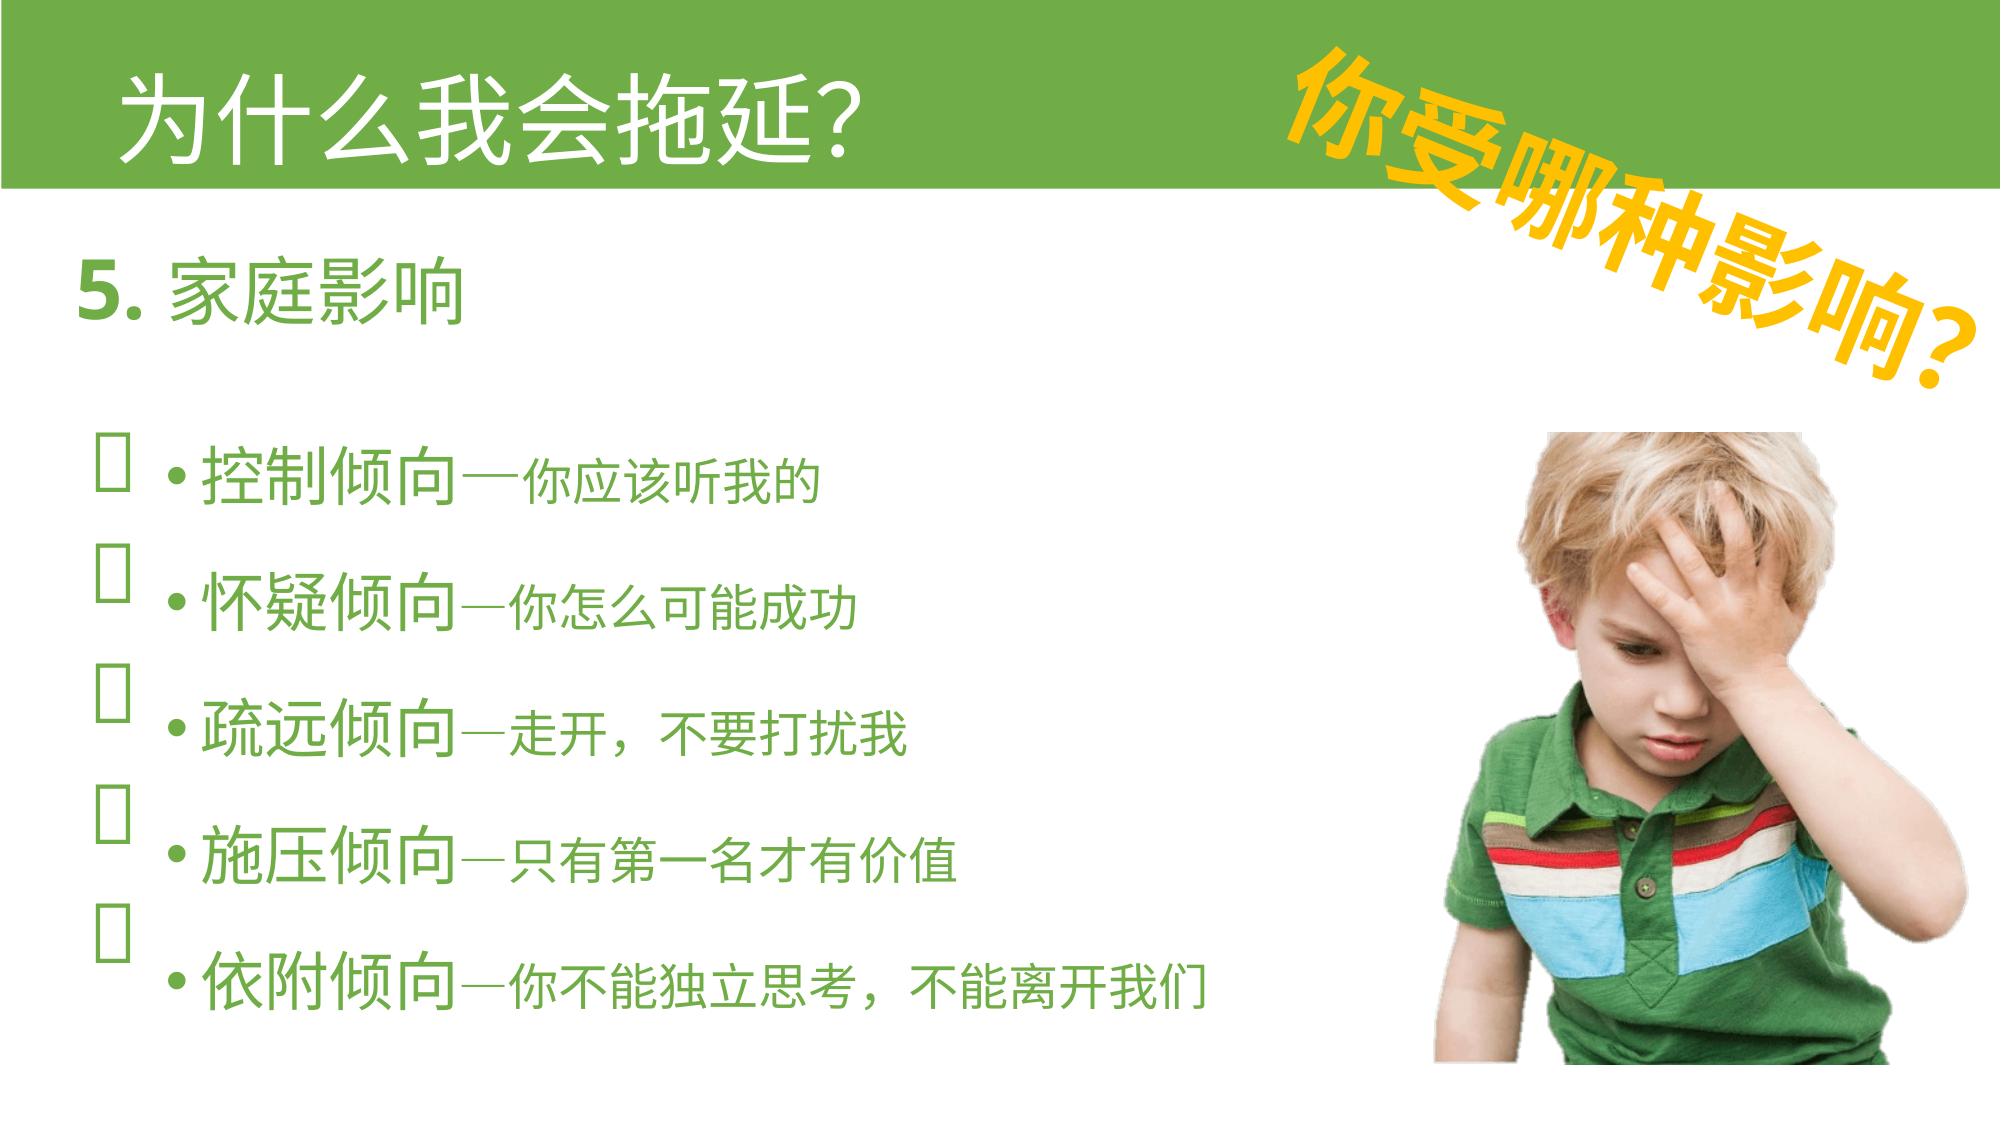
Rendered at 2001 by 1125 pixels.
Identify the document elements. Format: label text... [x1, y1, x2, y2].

text_box [0, 0, 2000, 190]
text_box 5.家庭影响 [60, 240, 482, 345]
picture [1364, 432, 2000, 1065]
text_box 你受哪种影响？ [1291, 7, 2000, 432]
text_box  [73, 632, 154, 748]
text_box 为什么我会拖延？ [99, 49, 1320, 185]
text_box  [73, 873, 154, 988]
text_box  [73, 753, 154, 869]
list 控制倾向—你应该听我的 怀疑倾向—你怎么可能成功 疏远倾向—走开，不要打扰我 施压倾向—只有第一名才有价值 依附倾向—你不能独立思考，不能离开我们 [150, 397, 1733, 1027]
text_box  [73, 512, 154, 628]
text_box  [73, 402, 154, 512]
